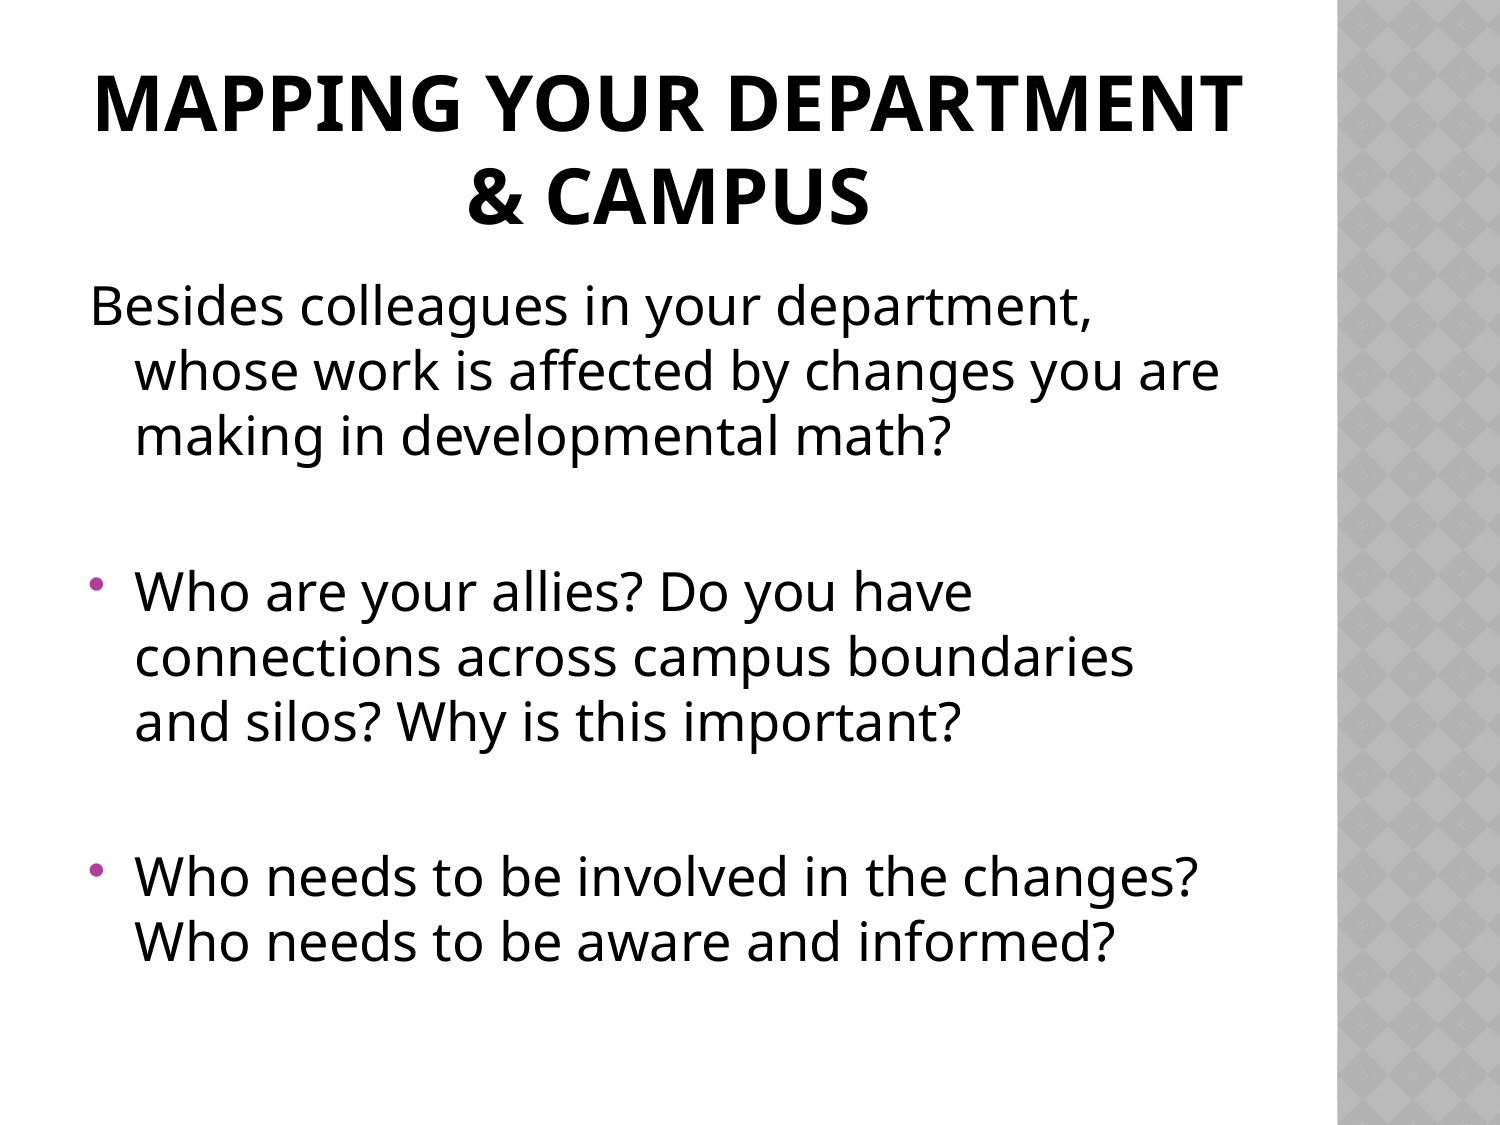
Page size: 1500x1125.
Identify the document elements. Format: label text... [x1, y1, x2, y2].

title Mapping your department & campus [75, 52, 1263, 240]
list Besides colleagues in your department, whose work is affected by changes you are making in developmental math? Who are your allies? Do you have connections across campus boundaries and silos? Why is this important? Who needs to be involved in the changes? Who needs to be aware and informed? [75, 264, 1263, 1059]
